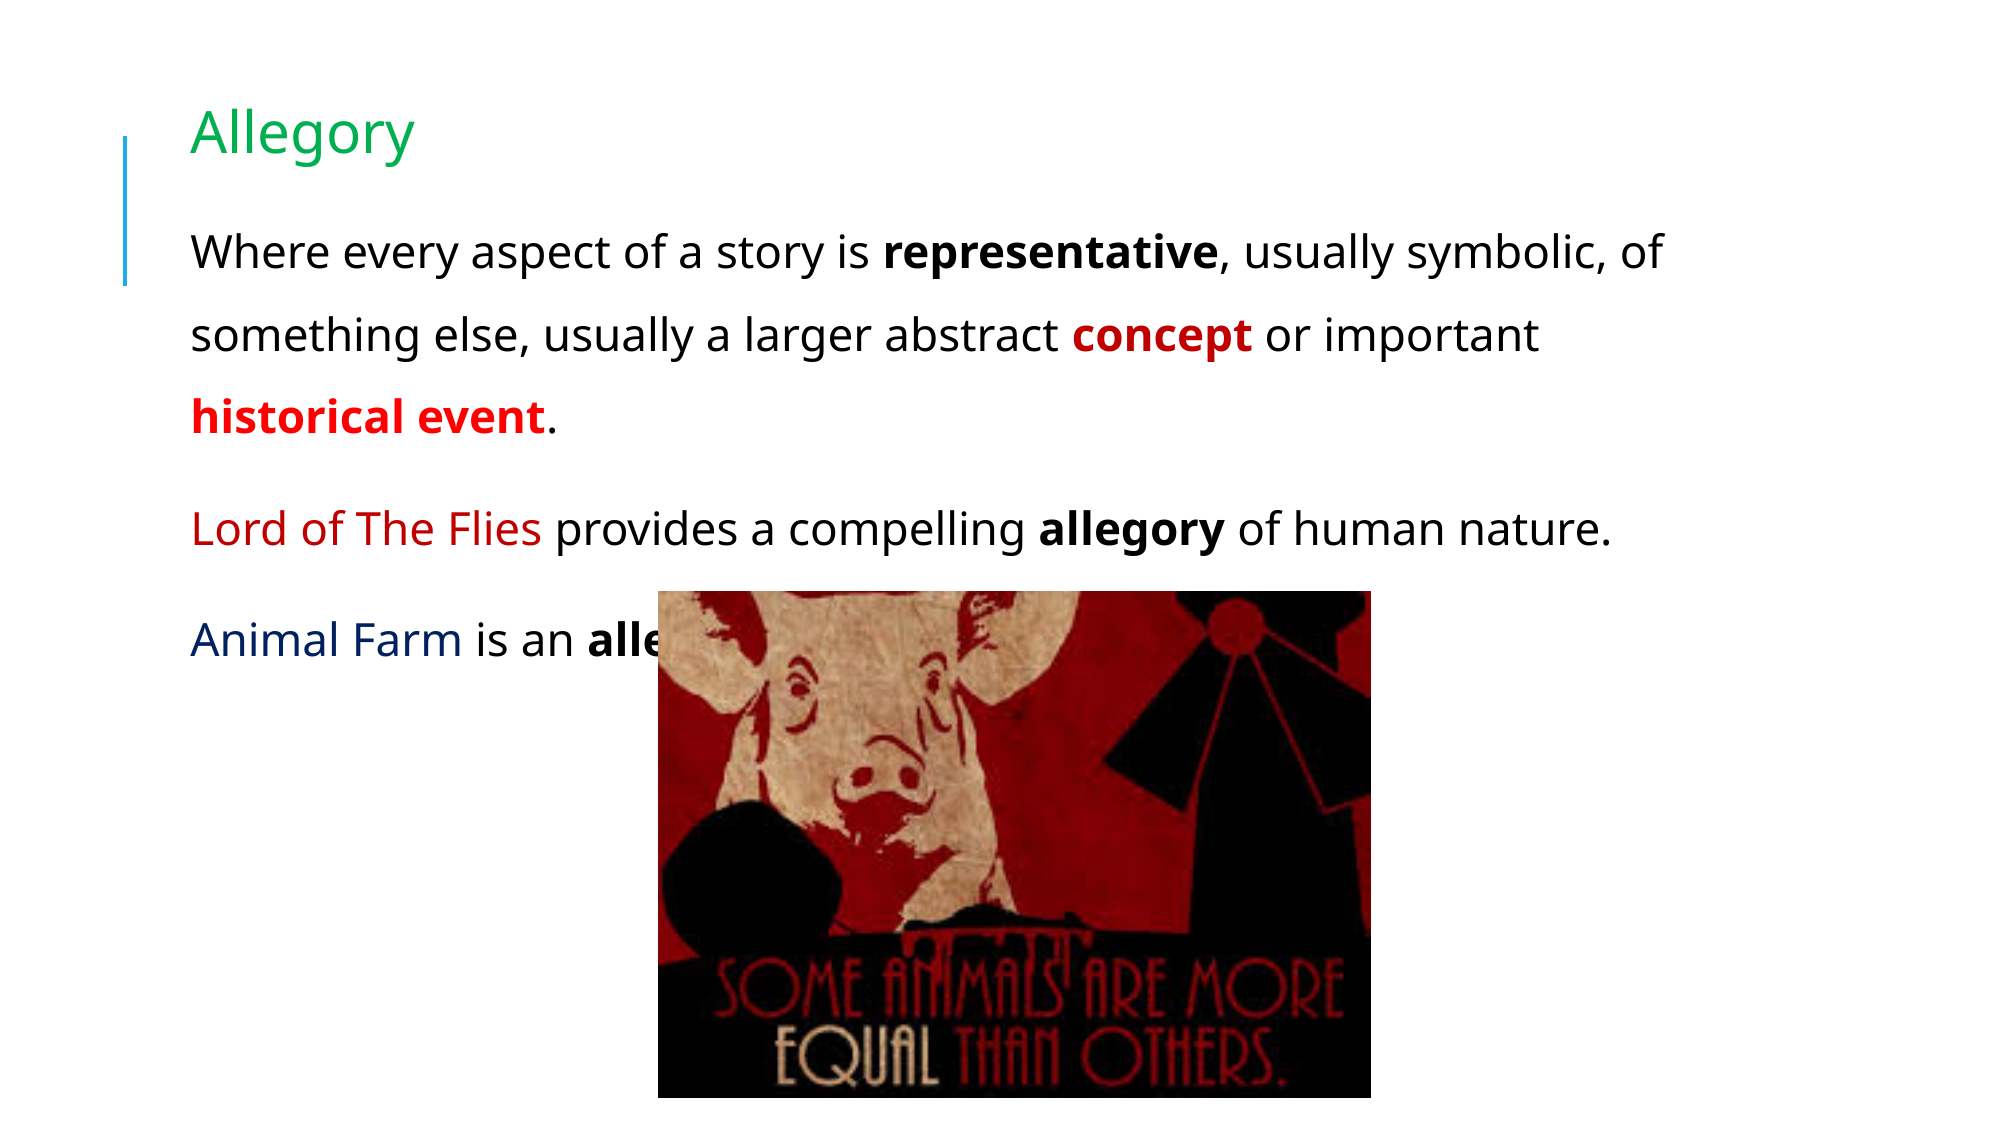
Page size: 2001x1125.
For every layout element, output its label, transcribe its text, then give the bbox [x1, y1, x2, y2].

list Allegory Where every aspect of a story is representative, usually symbolic, of something else, usually a larger abstract concept or important historical event. Lord of The Flies provides a compelling allegory of human nature. Animal Farm is an allegory of The Russian Revolution. [168, 95, 1763, 1035]
picture [658, 591, 1372, 1098]
